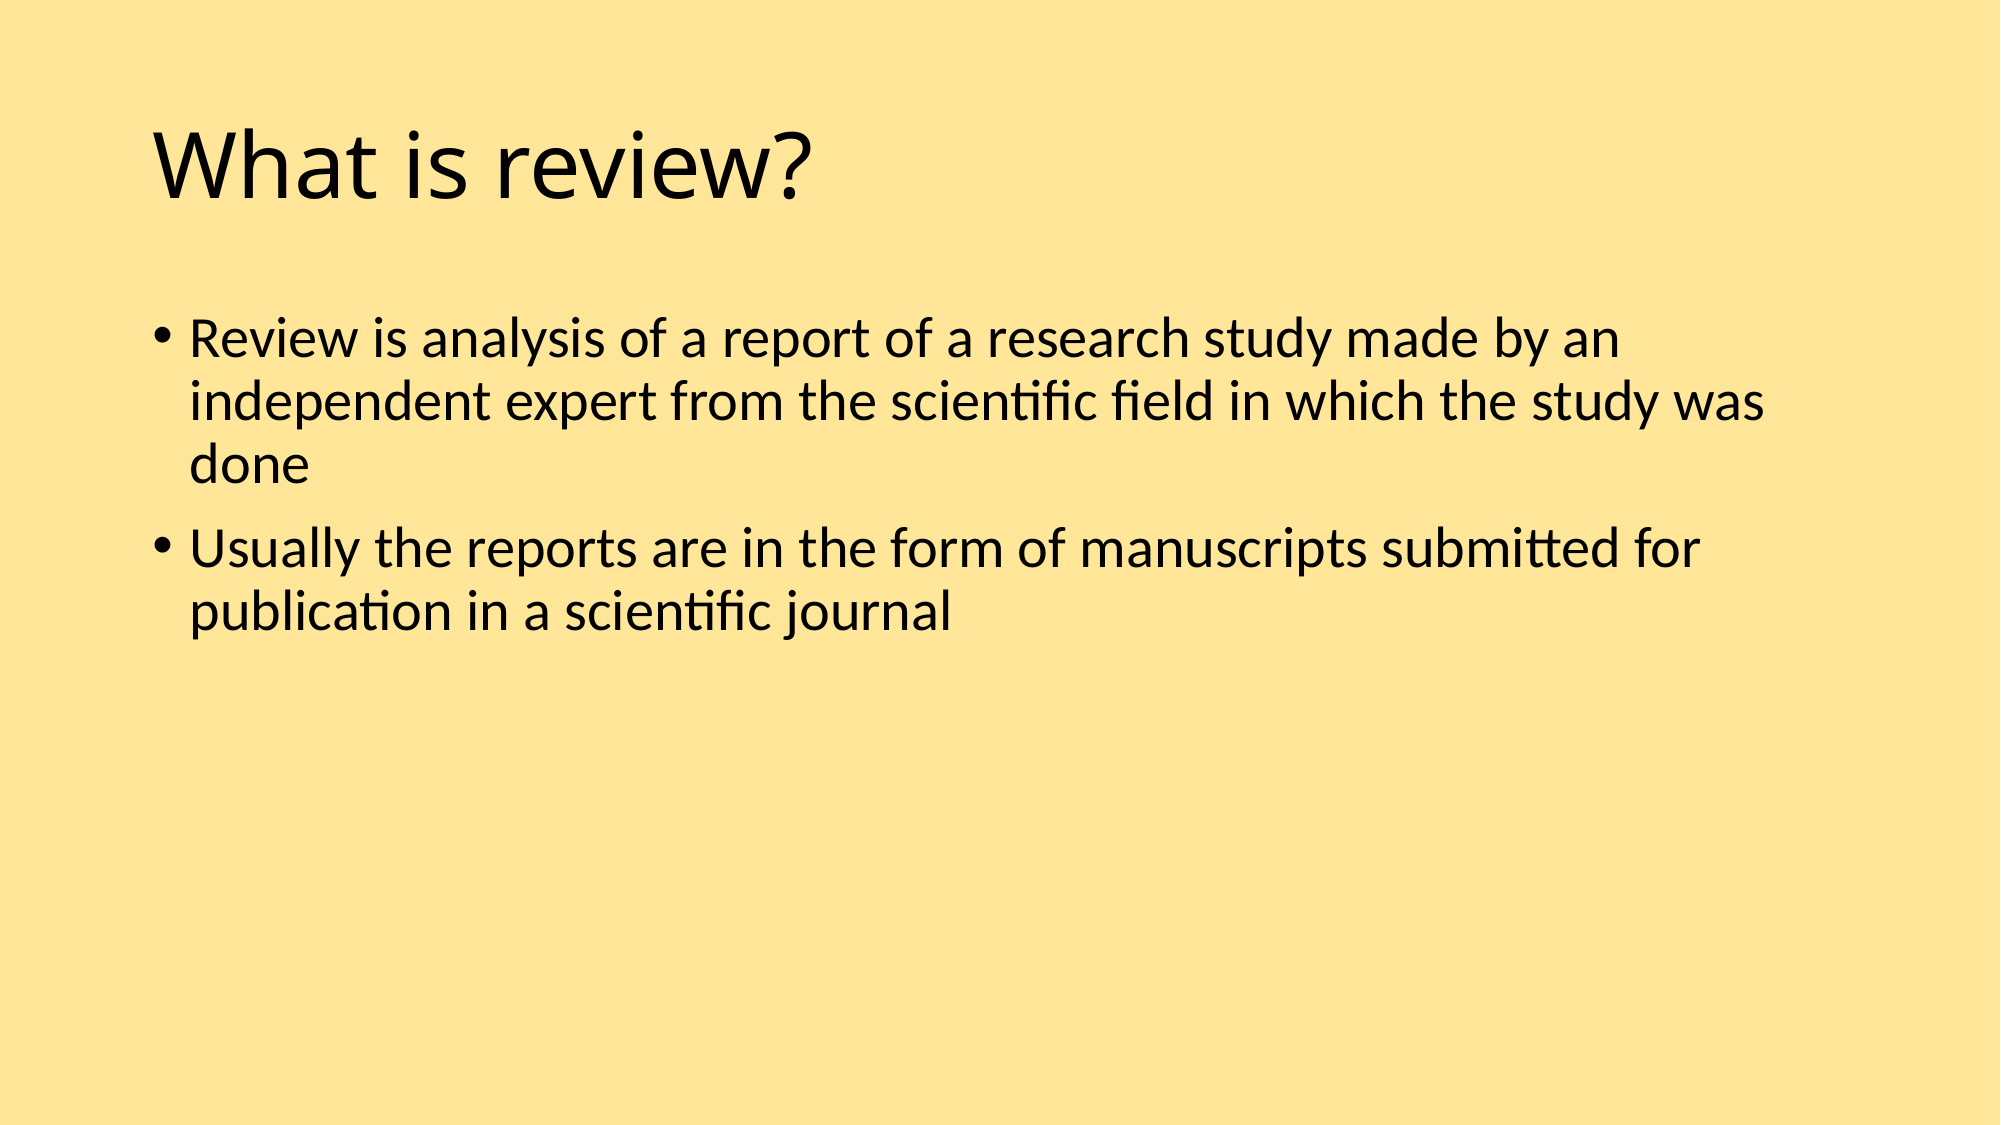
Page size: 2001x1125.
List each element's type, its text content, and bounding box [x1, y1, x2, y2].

title What is review? [137, 59, 1863, 278]
list Review is analysis of a report of a research study made by an independent expert from the scientific field in which the study was done Usually the reports are in the form of manuscripts submitted for publication in a scientific journal [137, 299, 1863, 1014]
